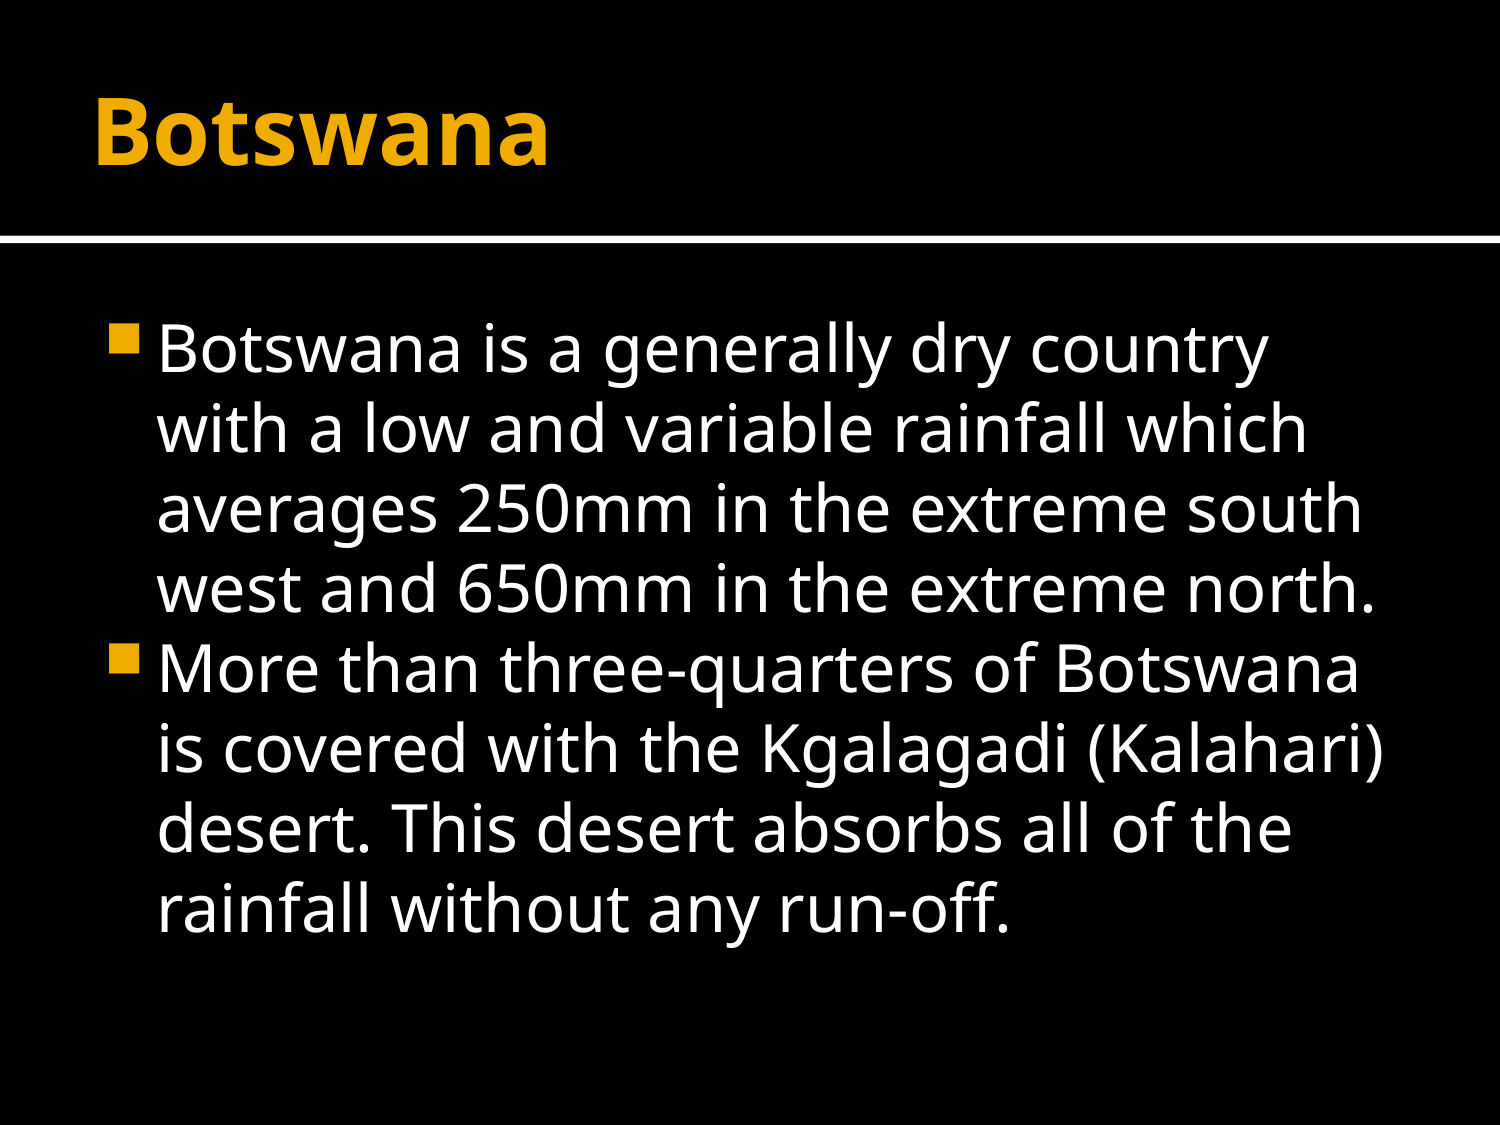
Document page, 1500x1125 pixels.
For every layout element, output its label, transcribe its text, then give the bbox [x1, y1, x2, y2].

title Botswana [75, 25, 1425, 231]
list Botswana is a generally dry country with a low and variable rainfall which averages 250mm in the extreme south west and 650mm in the extreme north. More than three-quarters of Botswana is covered with the Kgalagadi (Kalahari) desert. This desert absorbs all of the rainfall without any run-off. [75, 291, 1425, 1050]
